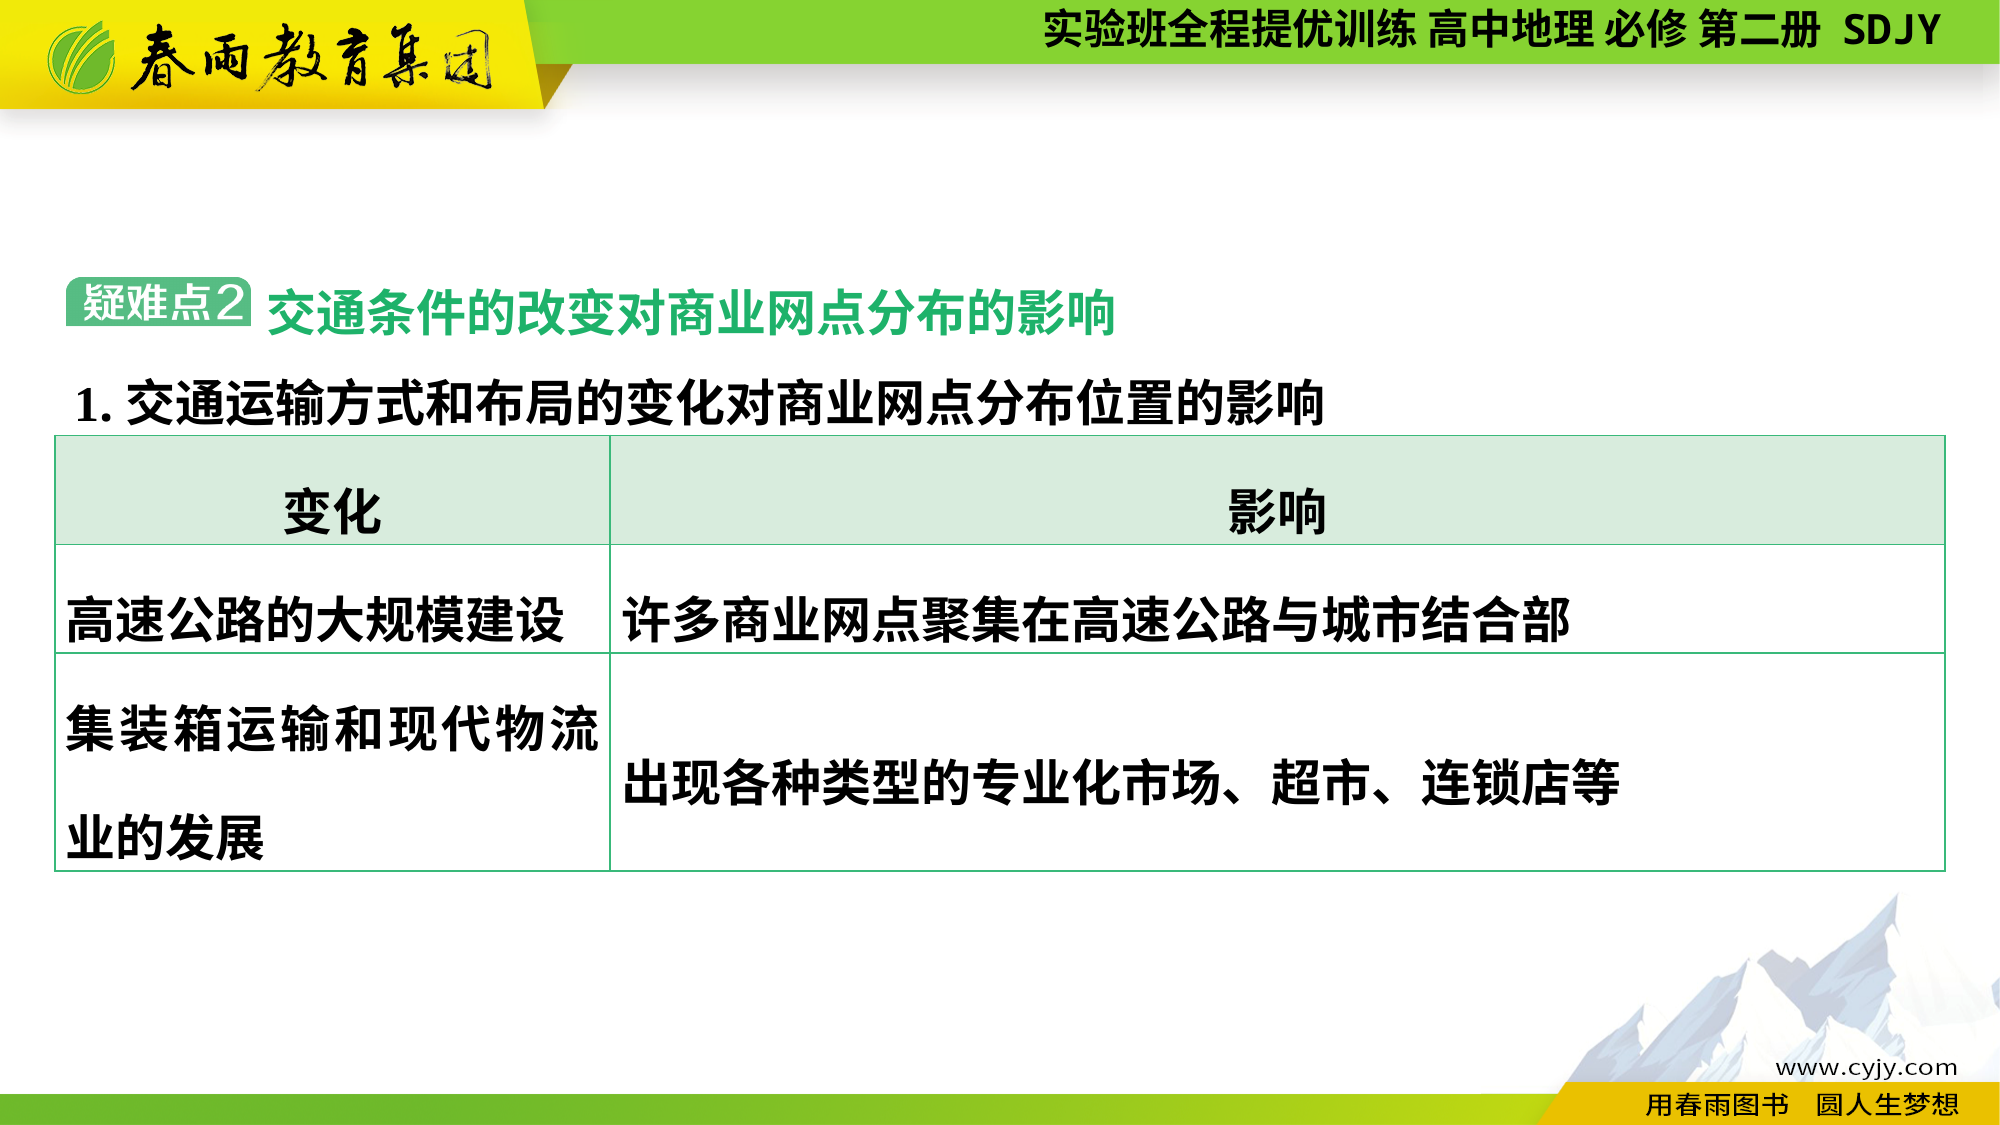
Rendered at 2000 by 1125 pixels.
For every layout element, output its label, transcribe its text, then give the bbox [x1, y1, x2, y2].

table_cell 许多商业网点聚集在高速公路与城市结合部 [611, 545, 1944, 652]
table_header 变化 [56, 436, 609, 544]
table_cell 出现各种类型的专业化市场、超市、连锁店等 [611, 654, 1944, 870]
table_cell 集装箱运输和现代物流业的发展 [56, 654, 609, 870]
table_cell 高速公路的大规模建设 [56, 545, 609, 652]
picture [0, 0, 2000, 1125]
table_header 影响 [611, 436, 1944, 544]
list 交通条件的改变对商业网点分布的影响 1.交通运输方式和布局的变化对商业网点分布位置的影响 [59, 243, 1944, 435]
